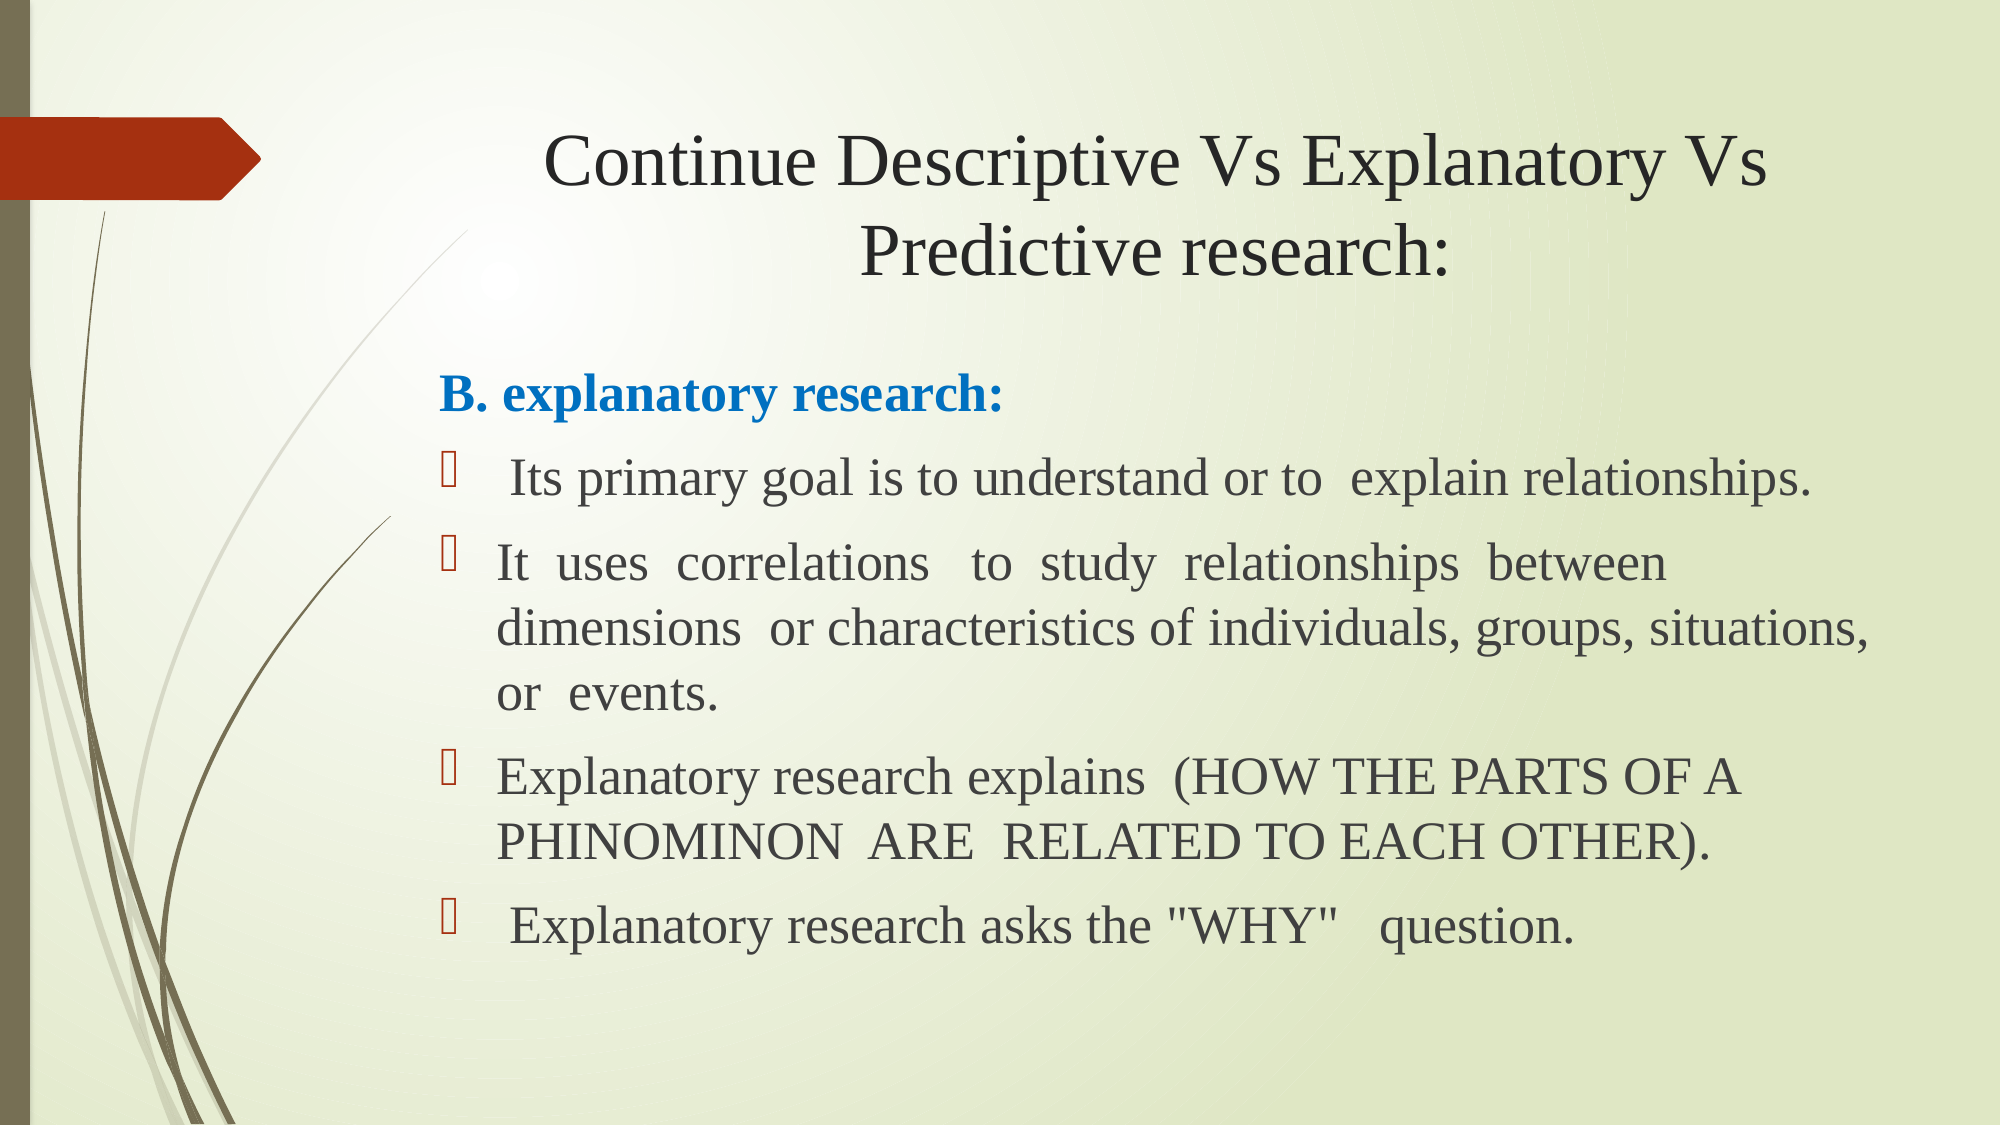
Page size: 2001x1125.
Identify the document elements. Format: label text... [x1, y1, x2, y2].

list B. explanatory research: Its primary goal is to understand or to explain relationships. It uses correlations to study relationships between dimensions or characteristics of individuals, groups, situations, or events. Explanatory research explains (HOW THE PARTS OF A PHINOMINON ARE RELATED TO EACH OTHER). Explanatory research asks the "WHY" question. [424, 350, 1888, 970]
title Continue Descriptive Vs Explanatory Vs Predictive research: [425, 102, 1888, 313]
